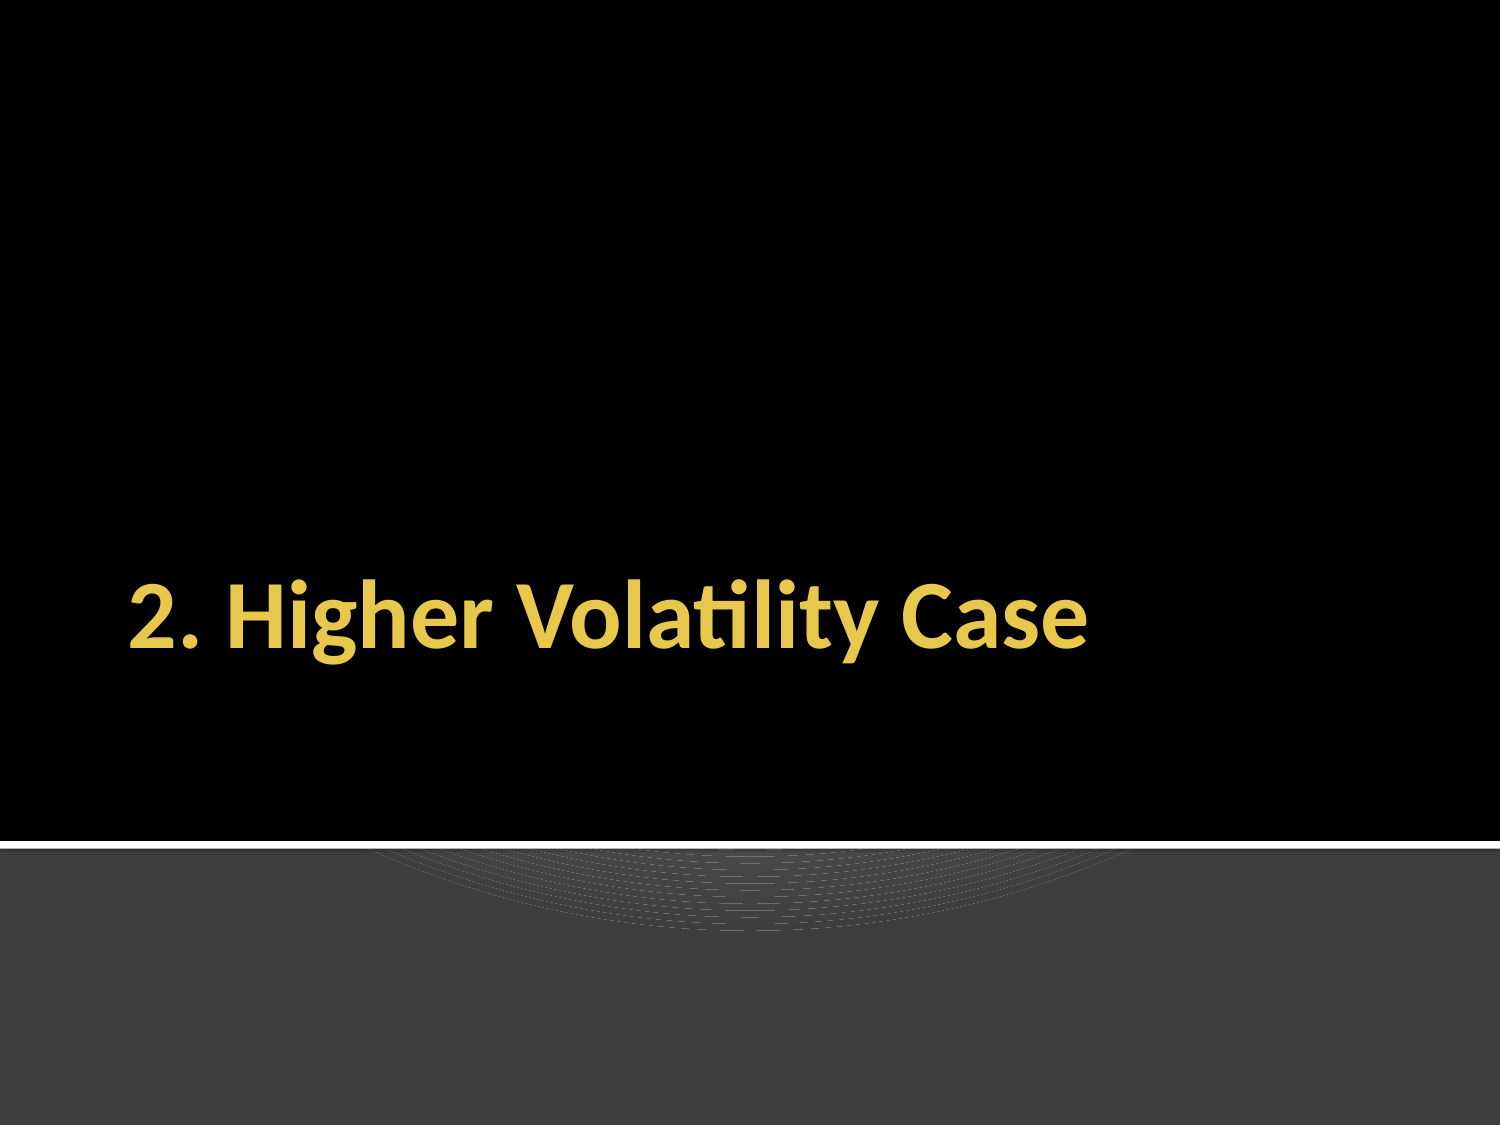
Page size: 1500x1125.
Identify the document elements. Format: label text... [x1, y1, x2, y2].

title 2. Higher Volatility Case [112, 550, 1438, 825]
